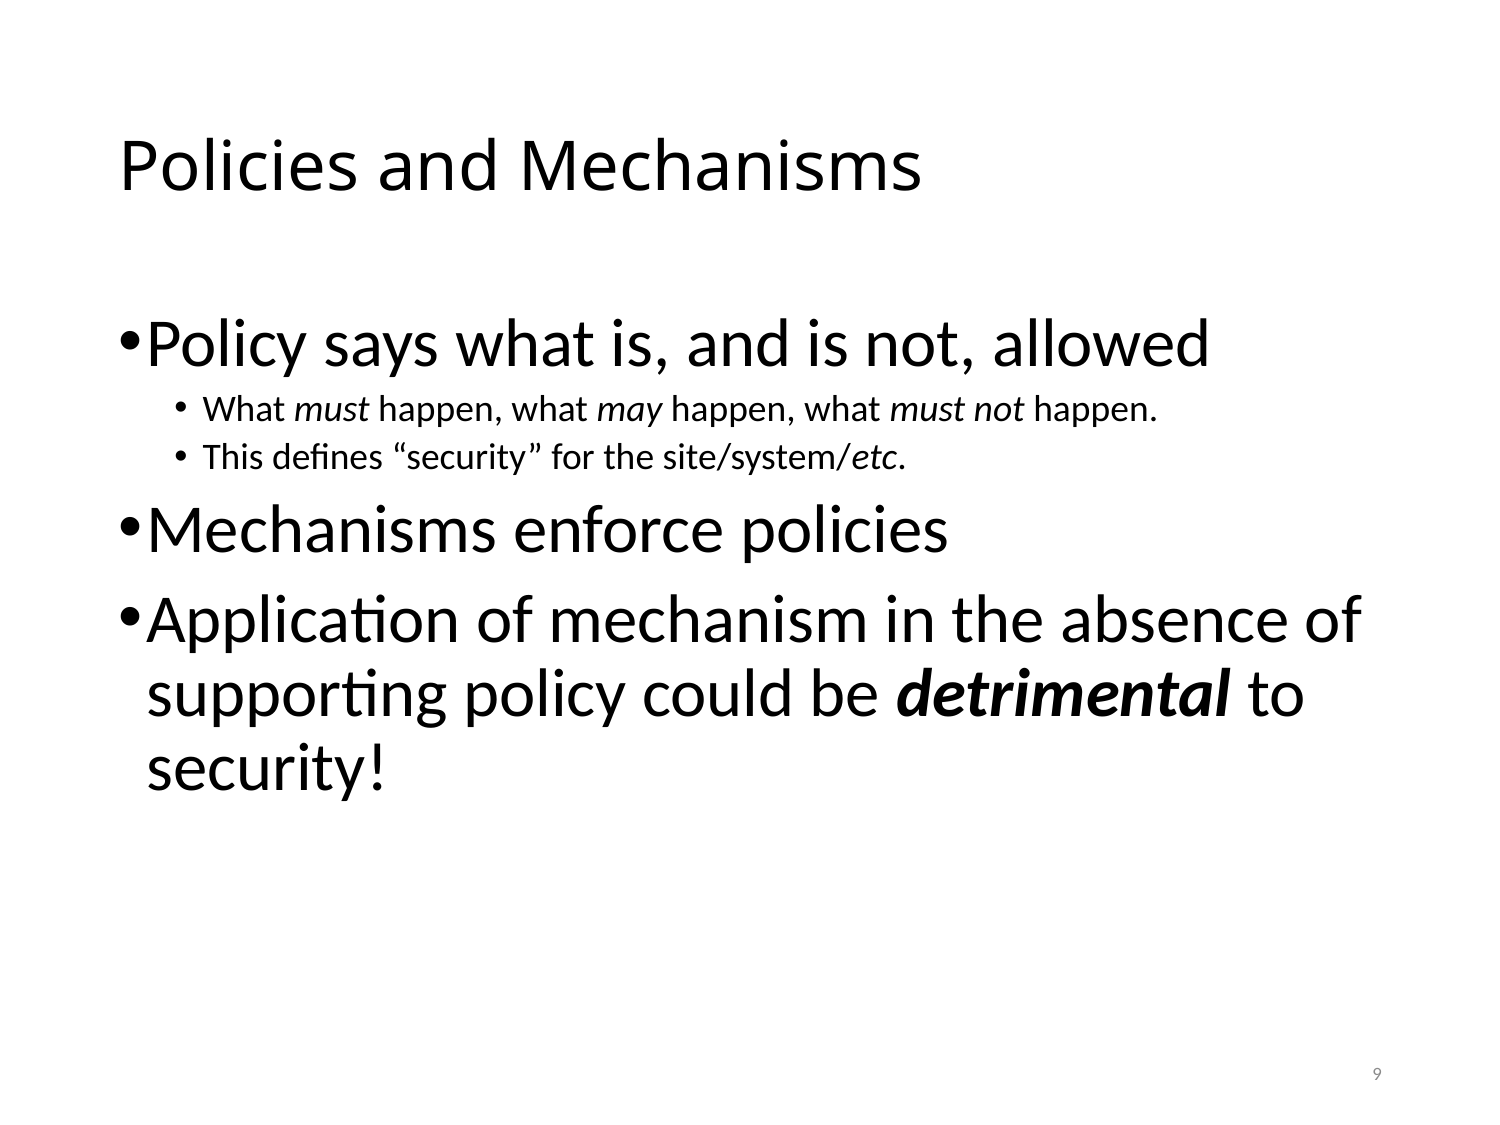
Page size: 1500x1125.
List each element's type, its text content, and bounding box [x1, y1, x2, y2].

list Policy says what is, and is not, allowed What must happen, what may happen, what must not happen. This defines “security” for the site/system/etc. Mechanisms enforce policies Application of mechanism in the absence of supporting policy could be detrimental to security! [103, 299, 1397, 1014]
slide_number 9 [1059, 1042, 1397, 1103]
title Policies and Mechanisms [103, 59, 1397, 278]
